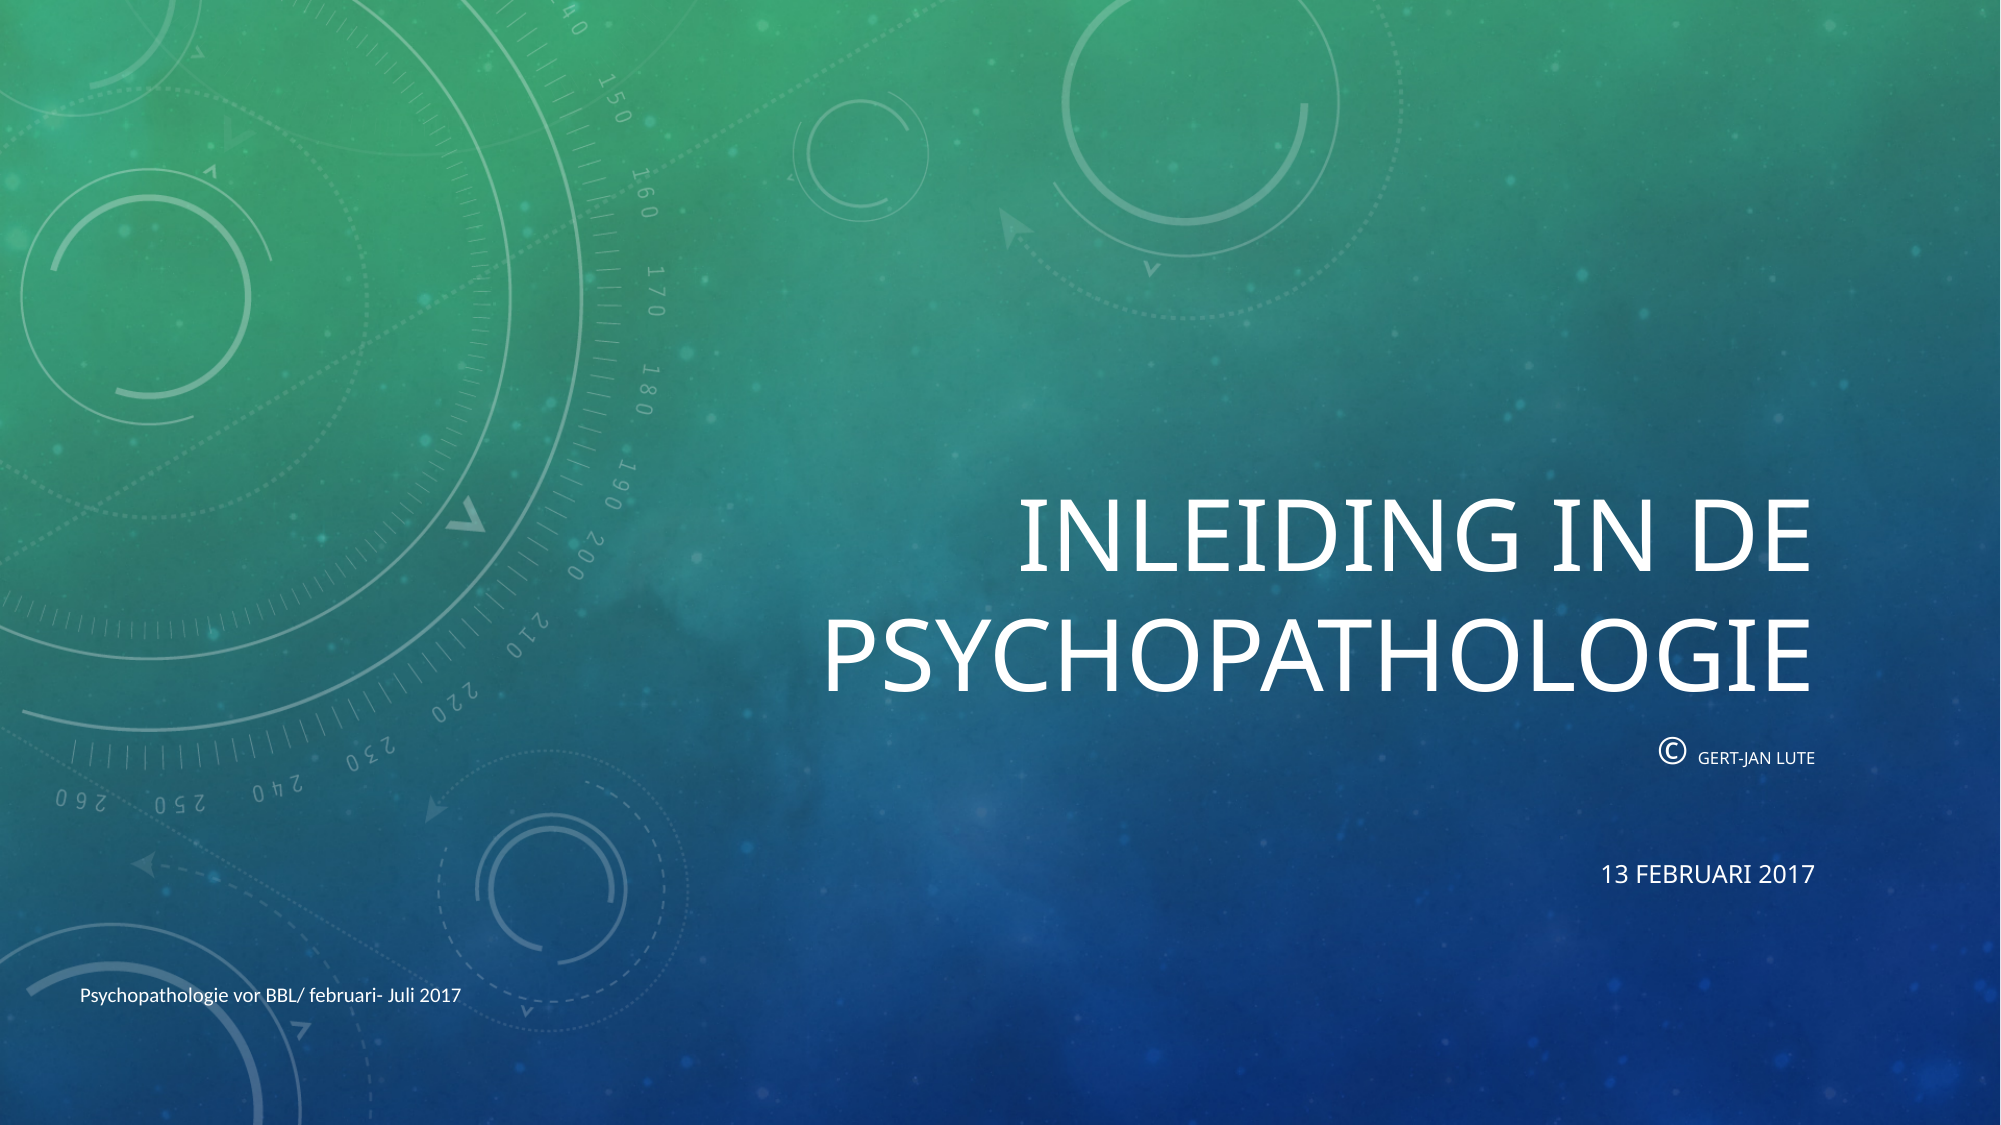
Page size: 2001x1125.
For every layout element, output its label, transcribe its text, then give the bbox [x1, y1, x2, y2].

picture [0, 0, 2001, 1125]
footer Psychopathologie vor BBL/ februari- Juli 2017 [65, 963, 520, 1025]
subtitle © Gert-Jan Lute 13 februari 2017 [650, 719, 1831, 950]
title Inleiding in de Psychopathologie [650, 322, 1831, 719]
